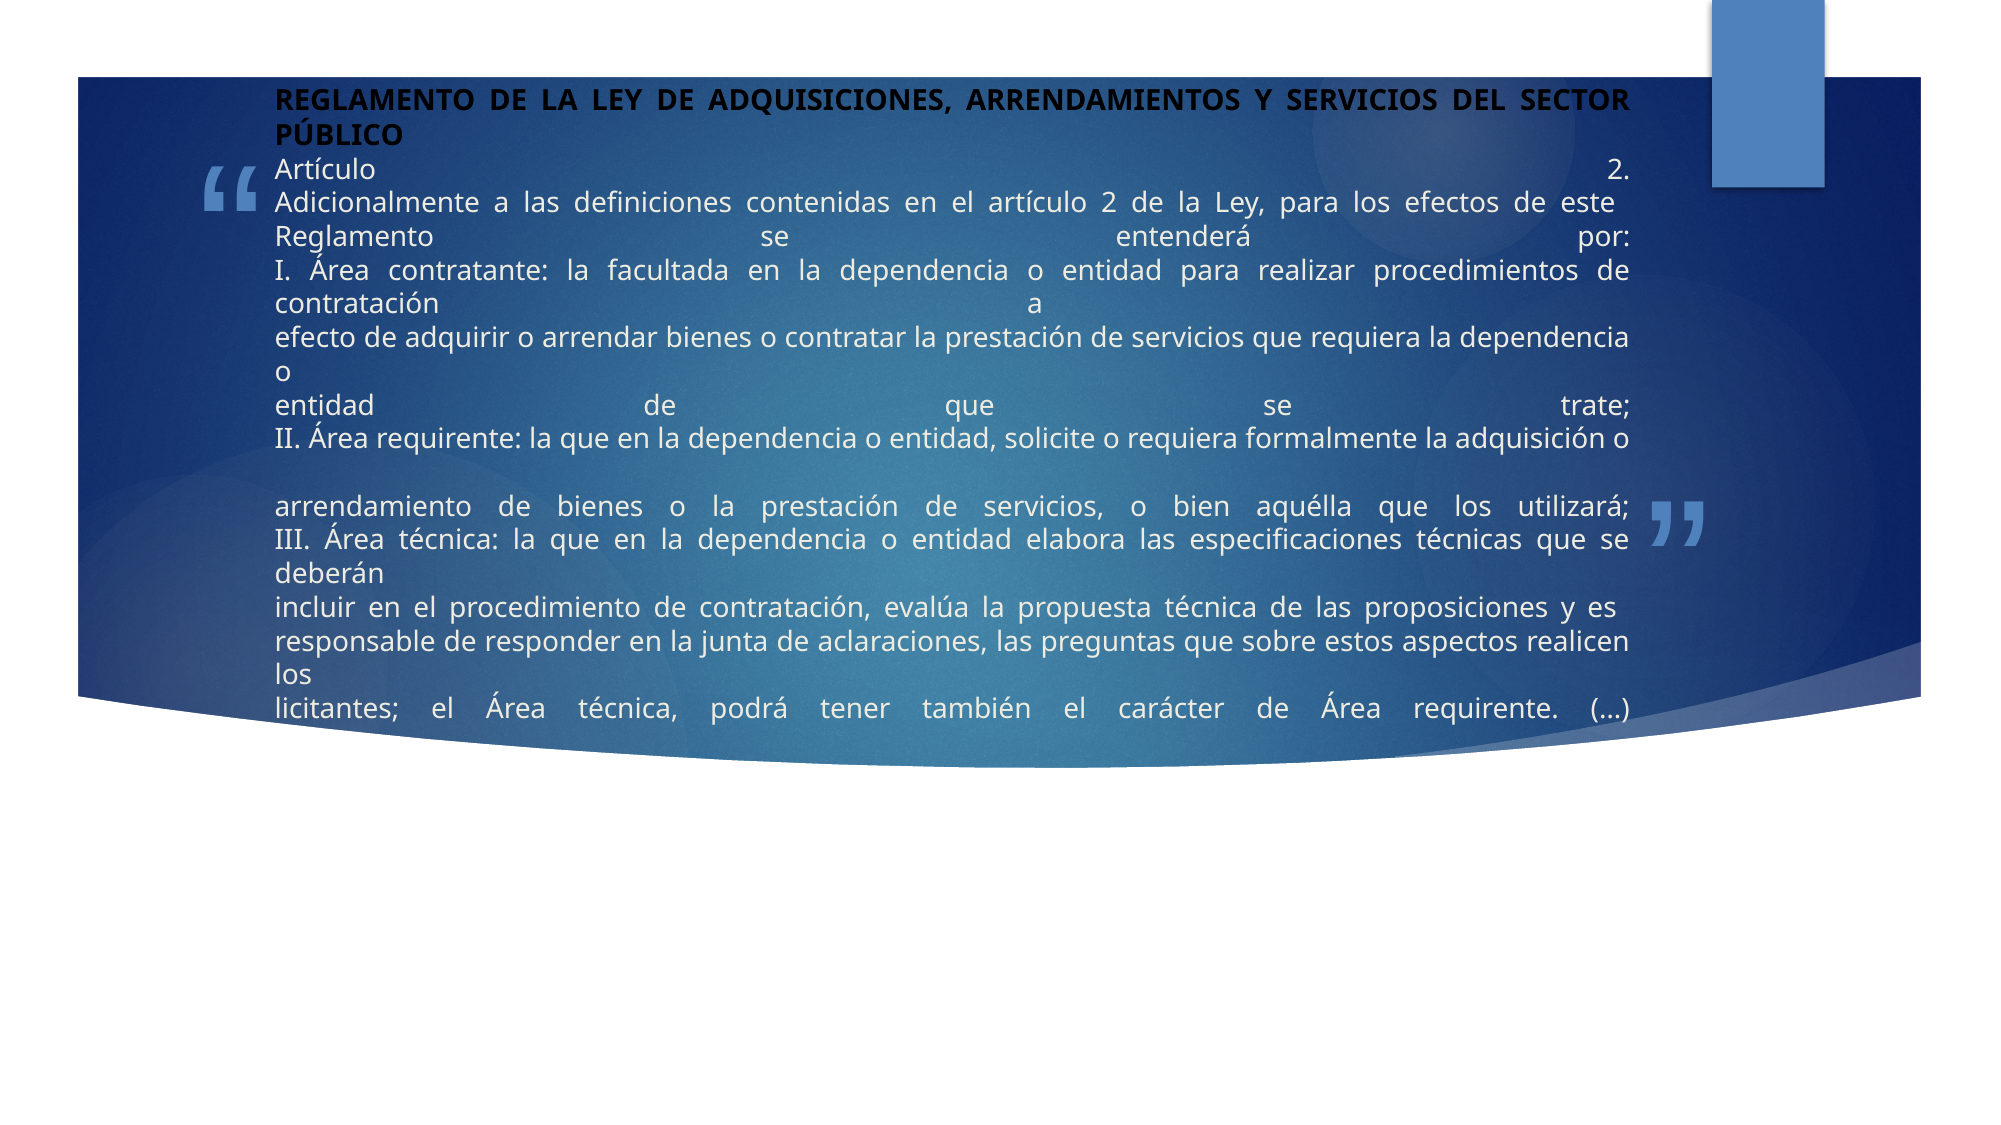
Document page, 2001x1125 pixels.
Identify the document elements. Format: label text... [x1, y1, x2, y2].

title REGLAMENTO DE LA LEY DE ADQUISICIONES, ARRENDAMIENTOS Y SERVICIOS DEL SECTOR PÚBLICO Artículo 2. Adicionalmente a las definiciones contenidas en el artículo 2 de la Ley, para los efectos de este Reglamento se entenderá por: I. Área contratante: la facultada en la dependencia o entidad para realizar procedimientos de contratación a efecto de adquirir o arrendar bienes o contratar la prestación de servicios que requiera la dependencia o entidad de que se trate; II. Área requirente: la que en la dependencia o entidad, solicite o requiera formalmente la adquisición o arrendamiento de bienes o la prestación de servicios, o bien aquélla que los utilizará; III. Área técnica: la que en la dependencia o entidad elabora las especificaciones técnicas que se deberán incluir en el procedimiento de contratación, evalúa la propuesta técnica de las proposiciones y es responsable de responder en la junta de aclaraciones, las preguntas que sobre estos aspectos realicen los licitantes; el Área técnica, podrá tener también el carácter de Área requirente. (…) [259, 0, 1647, 733]
